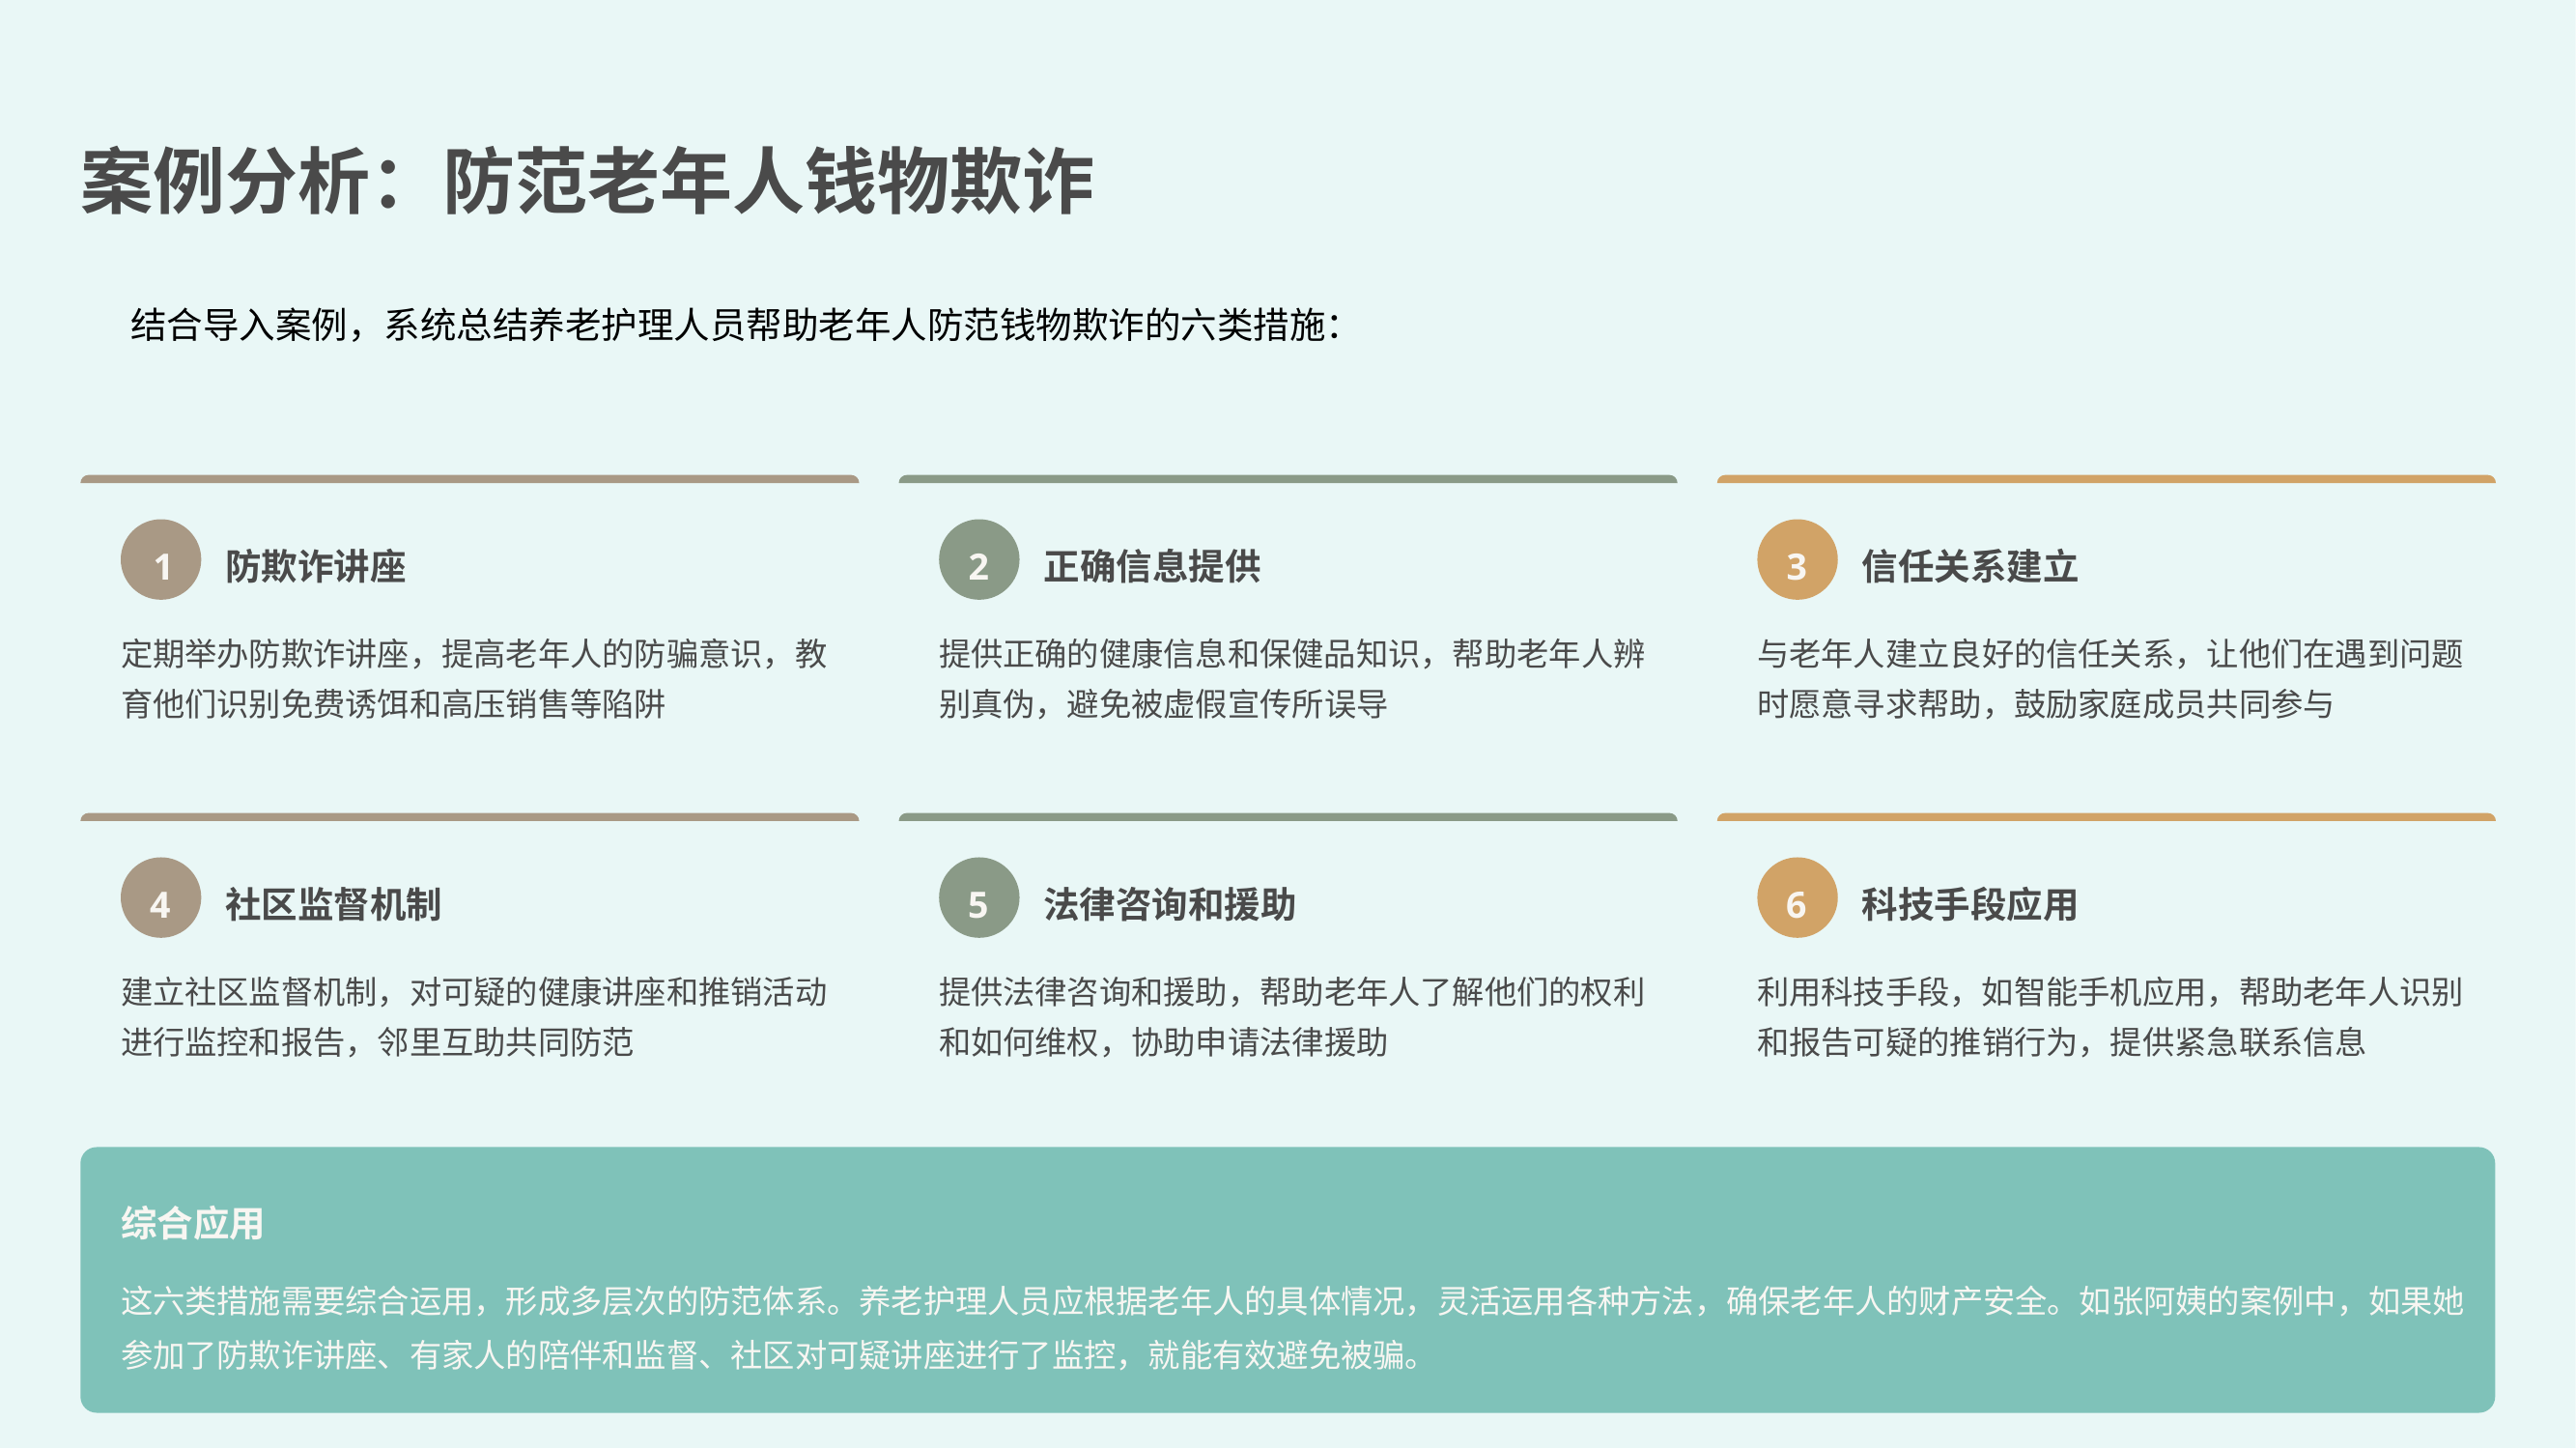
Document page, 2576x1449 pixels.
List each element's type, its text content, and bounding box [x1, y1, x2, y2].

text_box [1757, 857, 1838, 938]
text_box 正确信息提供 [1043, 530, 1286, 588]
text_box 结合导入案例，系统总结养老护理人员帮助老年人防范钱物欺诈的六类措施： [130, 289, 2474, 342]
text_box 4 [150, 868, 190, 926]
text_box [190, 869, 202, 925]
text_box [1009, 532, 1020, 586]
text_box 案例分析：防范老年人钱物欺诈 [80, 145, 2532, 226]
text_box [939, 857, 1007, 938]
text_box 这六类措施需要综合运用，形成多层次的防范体系。养老护理人员应根据老年人的具体情况，灵活运用各种方法，确保老年人的财产安全。如张阿姨的案例中，如果她参加了防欺诈讲座、有家人的陪伴和监督、社区对可疑讲座进行了监控，就能有效避免被骗。 [120, 1267, 2472, 1373]
text_box [80, 812, 860, 821]
text_box [121, 519, 202, 600]
text_box 与老年人建立良好的信任关系，让他们在遇到问题时愿意寻求帮助，鼓励家庭成员共同参与 [1757, 623, 2472, 721]
text_box [898, 474, 1678, 484]
text_box [1008, 869, 1020, 925]
text_box [1827, 532, 1838, 586]
text_box 2 [968, 530, 1009, 588]
text_box 科技手段应用 [1861, 868, 2104, 926]
text_box 社区监督机制 [225, 868, 467, 926]
picture [0, 0, 2576, 1449]
text_box 利用科技手段，如智能手机应用，帮助老年人识别和报告可疑的推销行为，提供紧急联系信息 [1757, 961, 2472, 1059]
text_box 建立社区监督机制，对可疑的健康讲座和推销活动进行监控和报告，邻里互助共同防范 [120, 961, 835, 1059]
text_box 提供正确的健康信息和保健品知识，帮助老年人辨别真伪，避免被虚假宣传所误导 [939, 623, 1654, 721]
text_box [1716, 474, 2497, 484]
text_box 综合应用 [120, 1187, 2474, 1244]
text_box [1716, 812, 2497, 821]
text_box [1757, 519, 1826, 600]
text_box [80, 474, 860, 484]
text_box [121, 857, 189, 938]
text_box 6 [1786, 868, 1826, 926]
text_box 3 [1786, 530, 1827, 588]
text_box [898, 812, 1678, 821]
text_box 信任关系建立 [1861, 530, 2104, 588]
text_box 定期举办防欺诈讲座，提高老年人的防骗意识，教育他们识别免费诱饵和高压销售等陷阱 [120, 623, 835, 721]
text_box 提供法律咨询和援助，帮助老年人了解他们的权利和如何维权，协助申请法律援助 [939, 961, 1654, 1059]
text_box 5 [968, 868, 1008, 926]
text_box 防欺诈讲座 [225, 530, 431, 588]
text_box [80, 1147, 2496, 1413]
text_box 1 [153, 530, 188, 588]
text_box 法律咨询和援助 [1043, 868, 1324, 926]
text_box [939, 519, 1007, 600]
